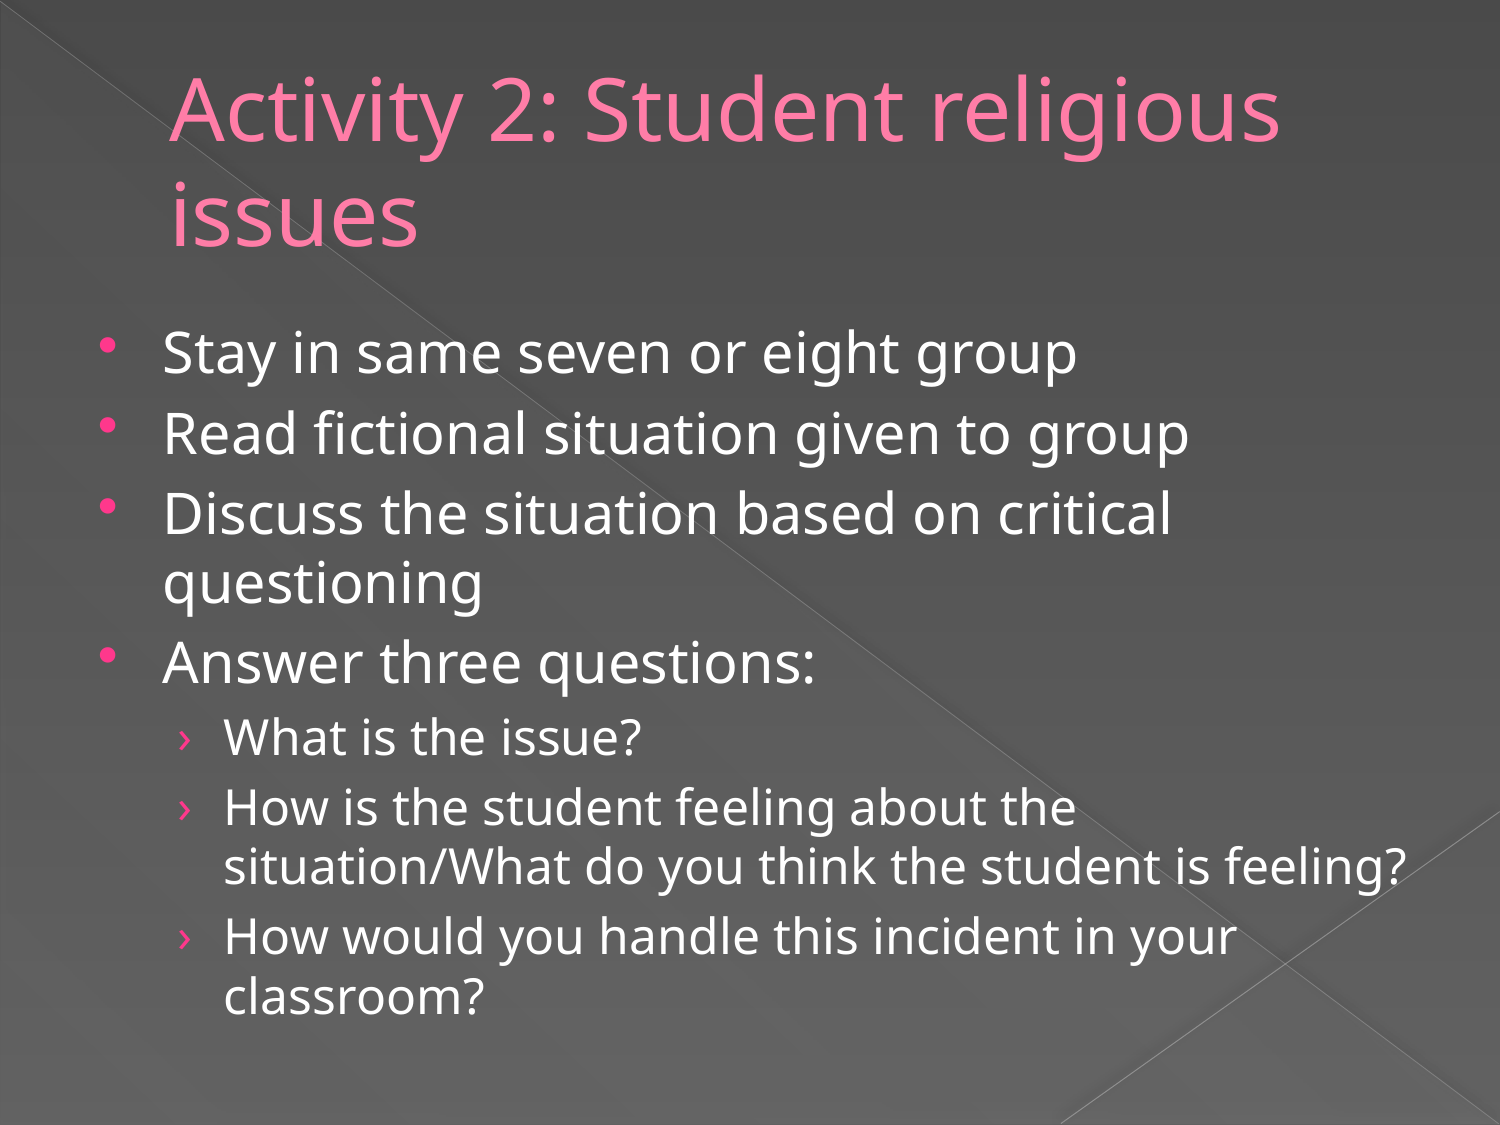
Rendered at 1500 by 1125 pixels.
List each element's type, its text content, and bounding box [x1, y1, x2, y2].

title Activity 2: Student religious issues [75, 43, 1425, 274]
list Stay in same seven or eight group Read fictional situation given to group Discuss the situation based on critical questioning Answer three questions: What is the issue? How is the student feeling about the situation/What do you think the student is feeling? How would you handle this incident in your classroom? [75, 308, 1425, 1059]
